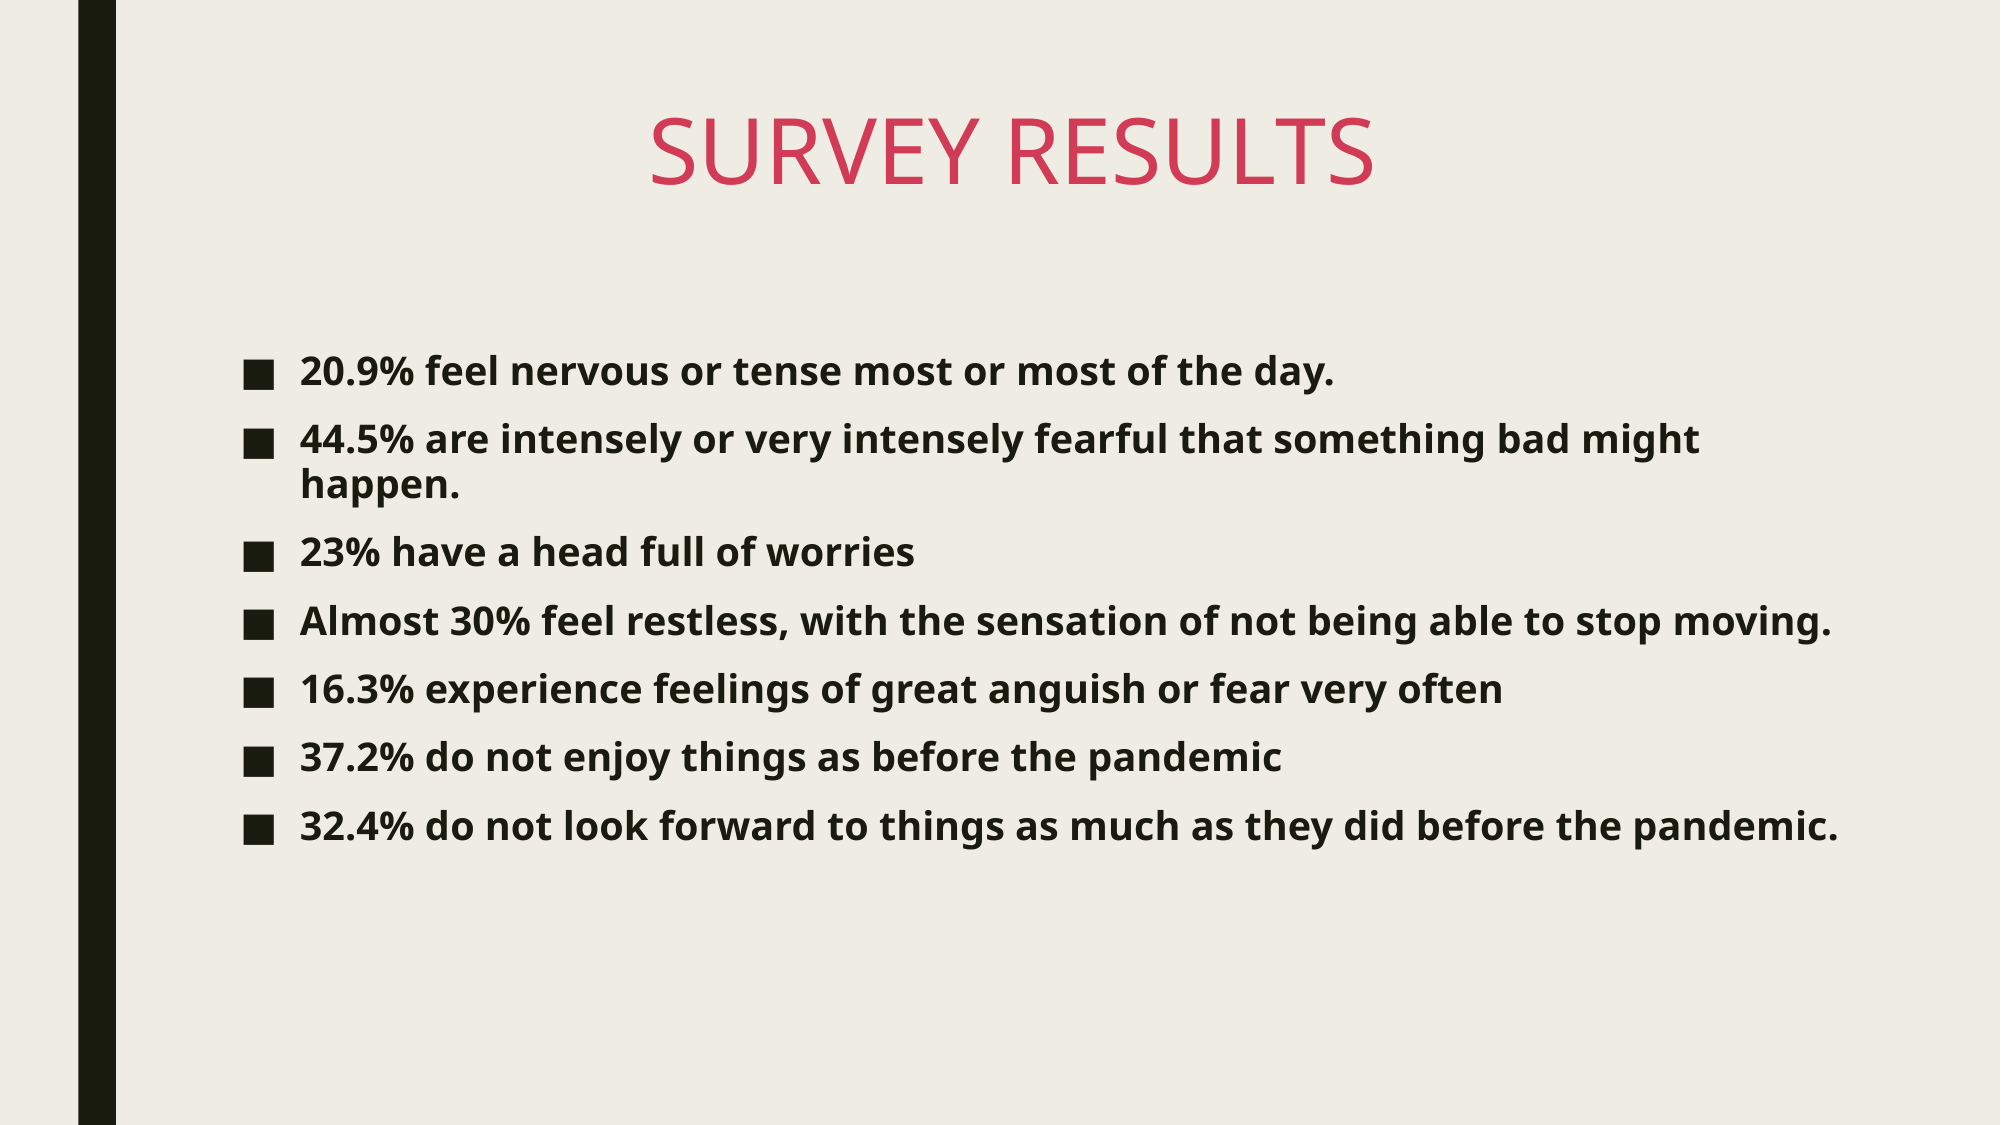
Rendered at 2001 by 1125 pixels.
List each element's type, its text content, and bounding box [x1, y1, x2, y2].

title SURVEY RESULTS [225, 98, 1800, 342]
list 20.9% feel nervous or tense most or most of the day. 44.5% are intensely or very intensely fearful that something bad might happen. 23% have a head full of worries Almost 30% feel restless, with the sensation of not being able to stop moving. 16.3% experience feelings of great anguish or fear very often 37.2% do not enjoy things as before the pandemic 32.4% do not look forward to things as much as they did before the pandemic. [225, 342, 1858, 927]
